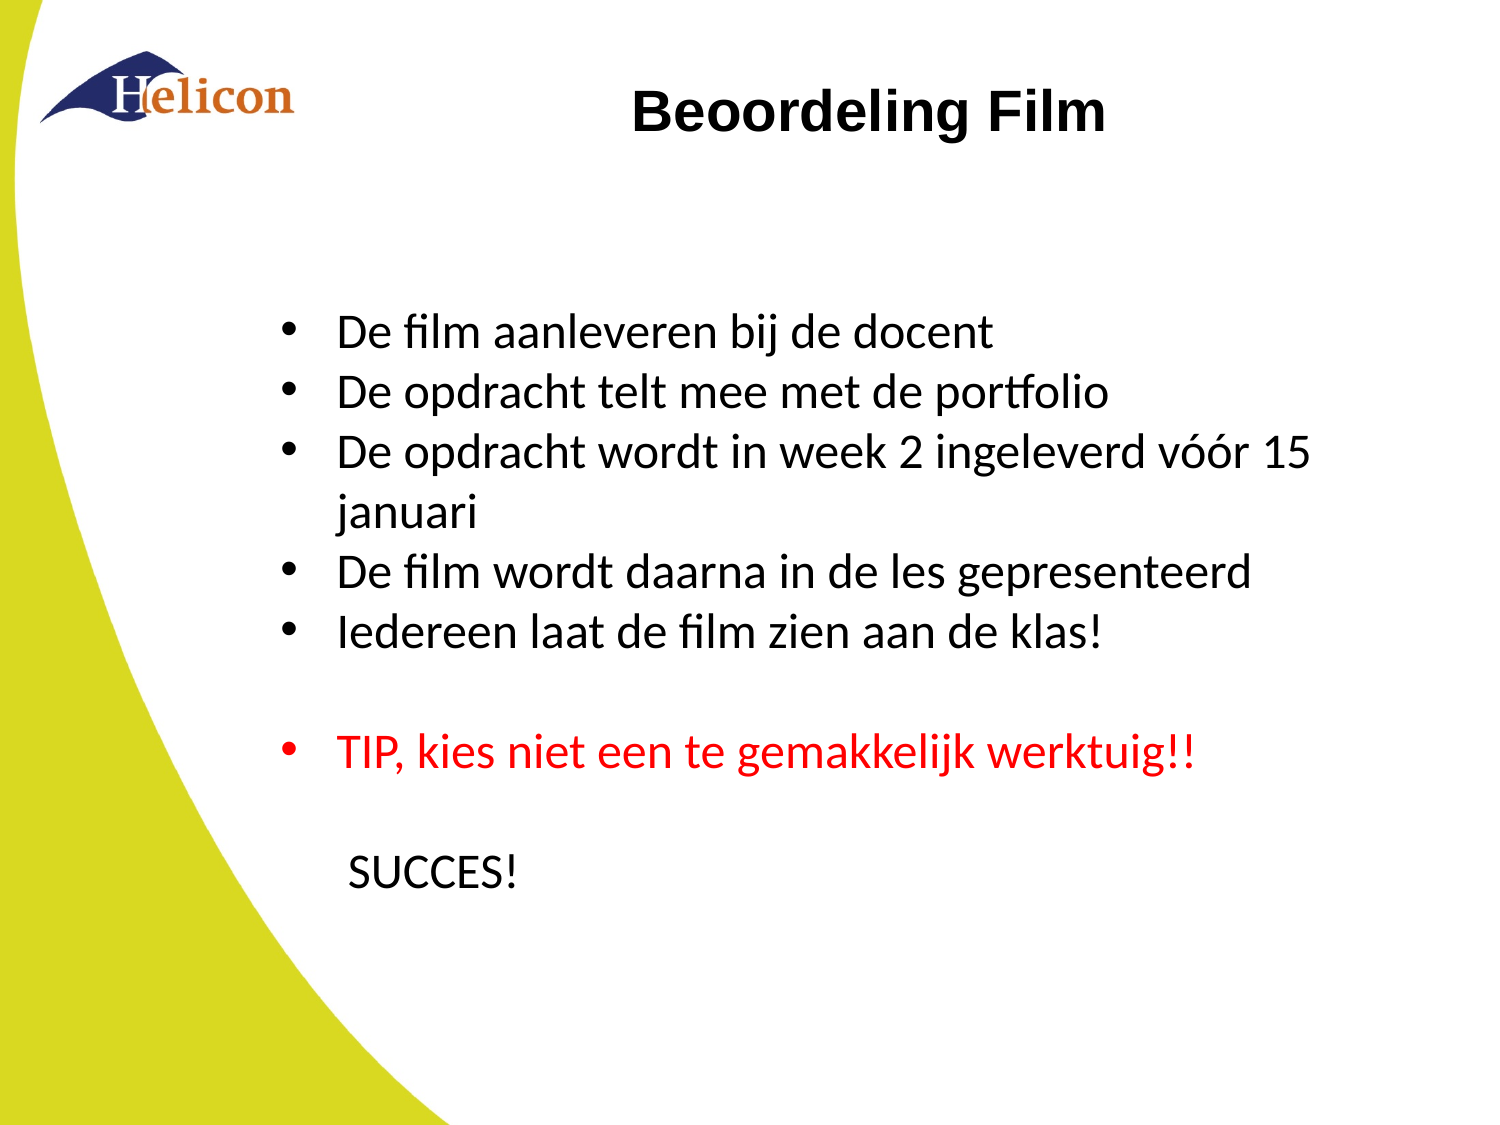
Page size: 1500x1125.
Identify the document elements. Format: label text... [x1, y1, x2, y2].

picture [0, 0, 1500, 1125]
text_box De film aanleveren bij de docent De opdracht telt mee met de portfolio De opdracht wordt in week 2 ingeleverd vóór 15 januari De film wordt daarna in de les gepresenteerd Iedereen laat de film zien aan de klas! TIP, kies niet een te gemakkelijk werktuig!! SUCCES! [265, 290, 1353, 906]
title Beoordeling Film [324, 54, 1415, 161]
